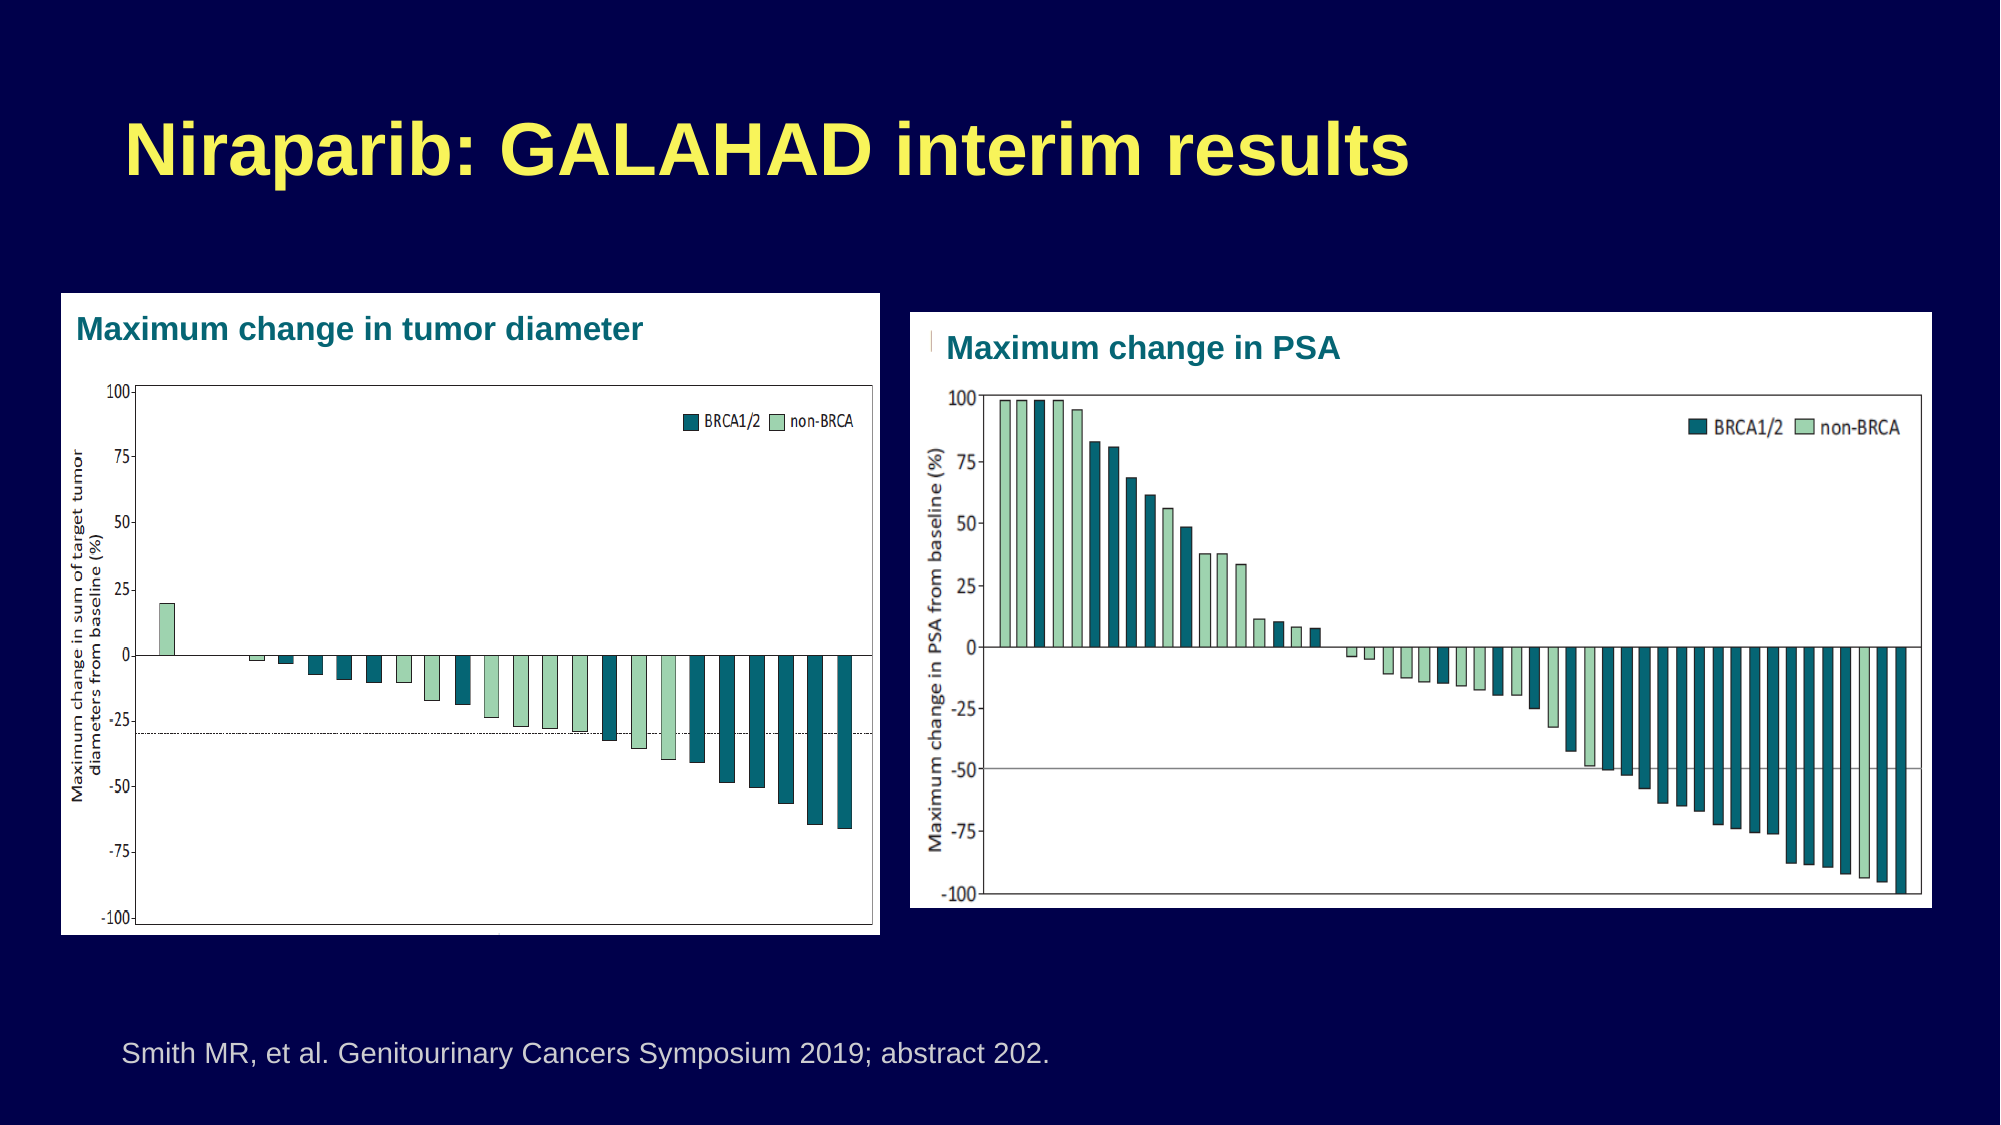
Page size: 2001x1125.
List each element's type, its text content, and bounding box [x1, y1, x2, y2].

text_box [61, 293, 880, 935]
text_box Smith MR, et al. Genitourinary Cancers Symposium 2019; abstract 202. [106, 1027, 1421, 1077]
title Niraparib: GALAHAD interim results [109, 54, 1893, 236]
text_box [909, 312, 1932, 908]
